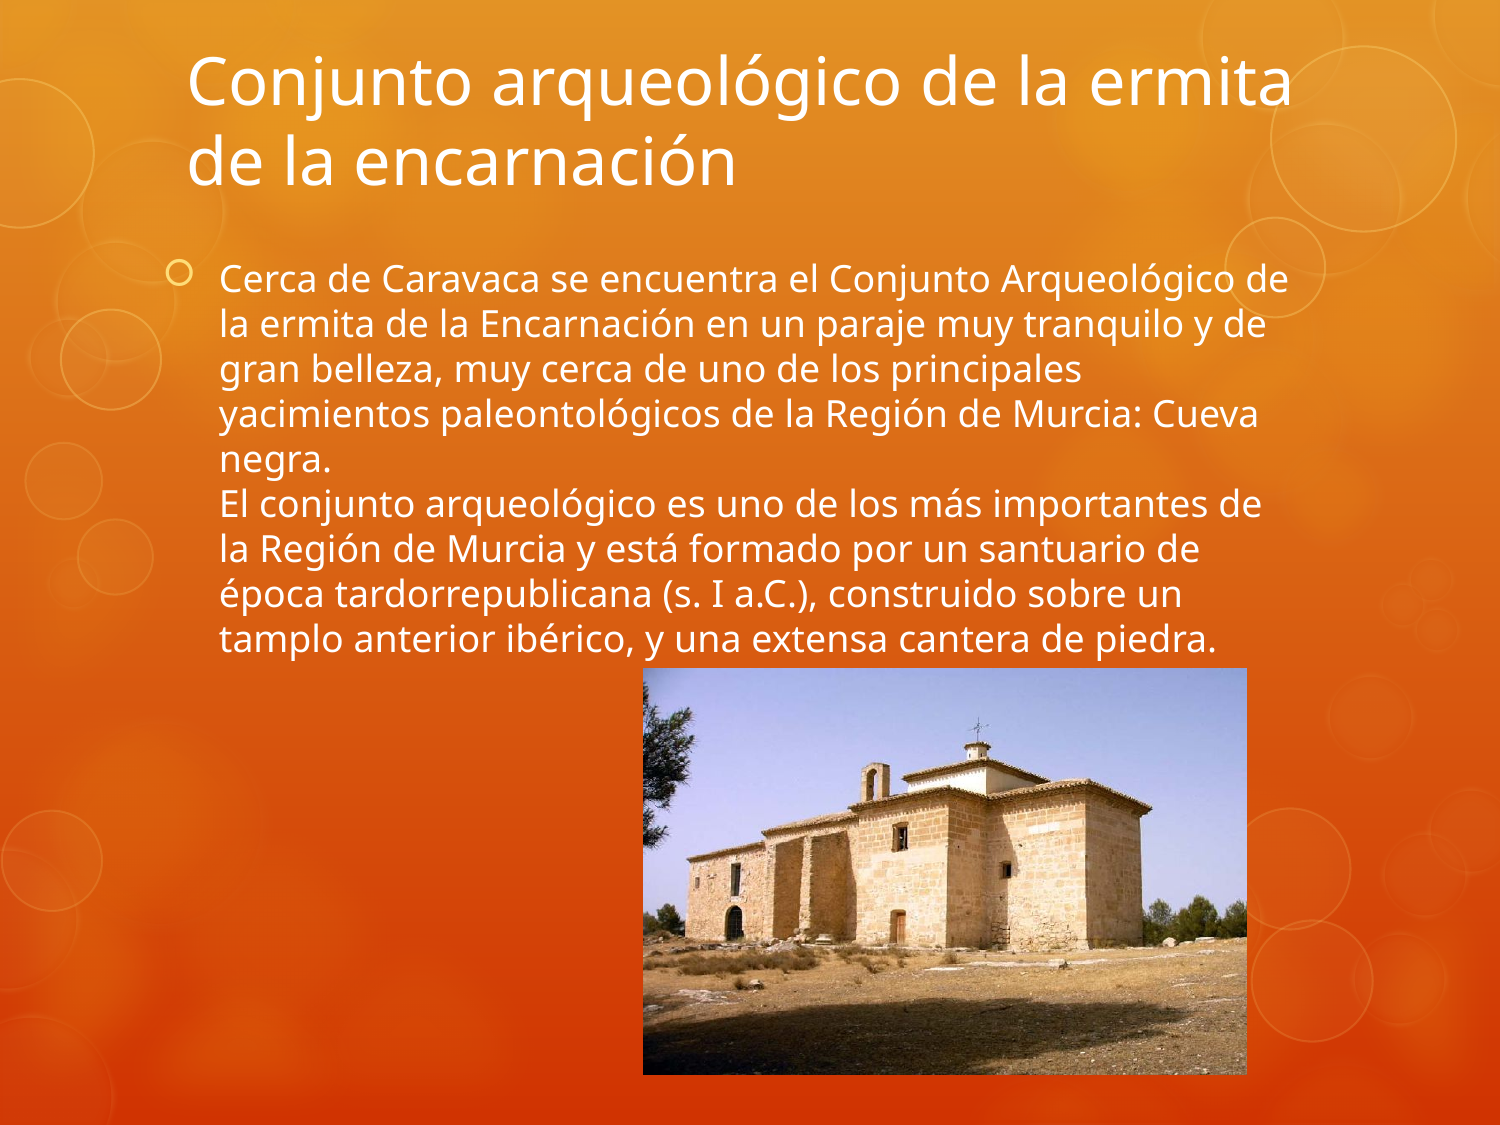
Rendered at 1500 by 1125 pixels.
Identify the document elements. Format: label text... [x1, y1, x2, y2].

title Conjunto arqueológico de la ermita de la encarnación [171, 42, 1340, 195]
picture [643, 668, 1247, 1076]
list Cerca de Caravaca se encuentra el Conjunto Arqueológico de la ermita de la Encarnación en un paraje muy tranquilo y de gran belleza, muy cerca de uno de los principales yacimientos paleontológicos de la Región de Murcia: Cueva negra. El conjunto arqueológico es uno de los más importantes de la Región de Murcia y está formado por un santuario de época tardorrepublicana (s. I a.C.), construido sobre un tamplo anterior ibérico, y una extensa cantera de piedra. [147, 125, 1317, 790]
